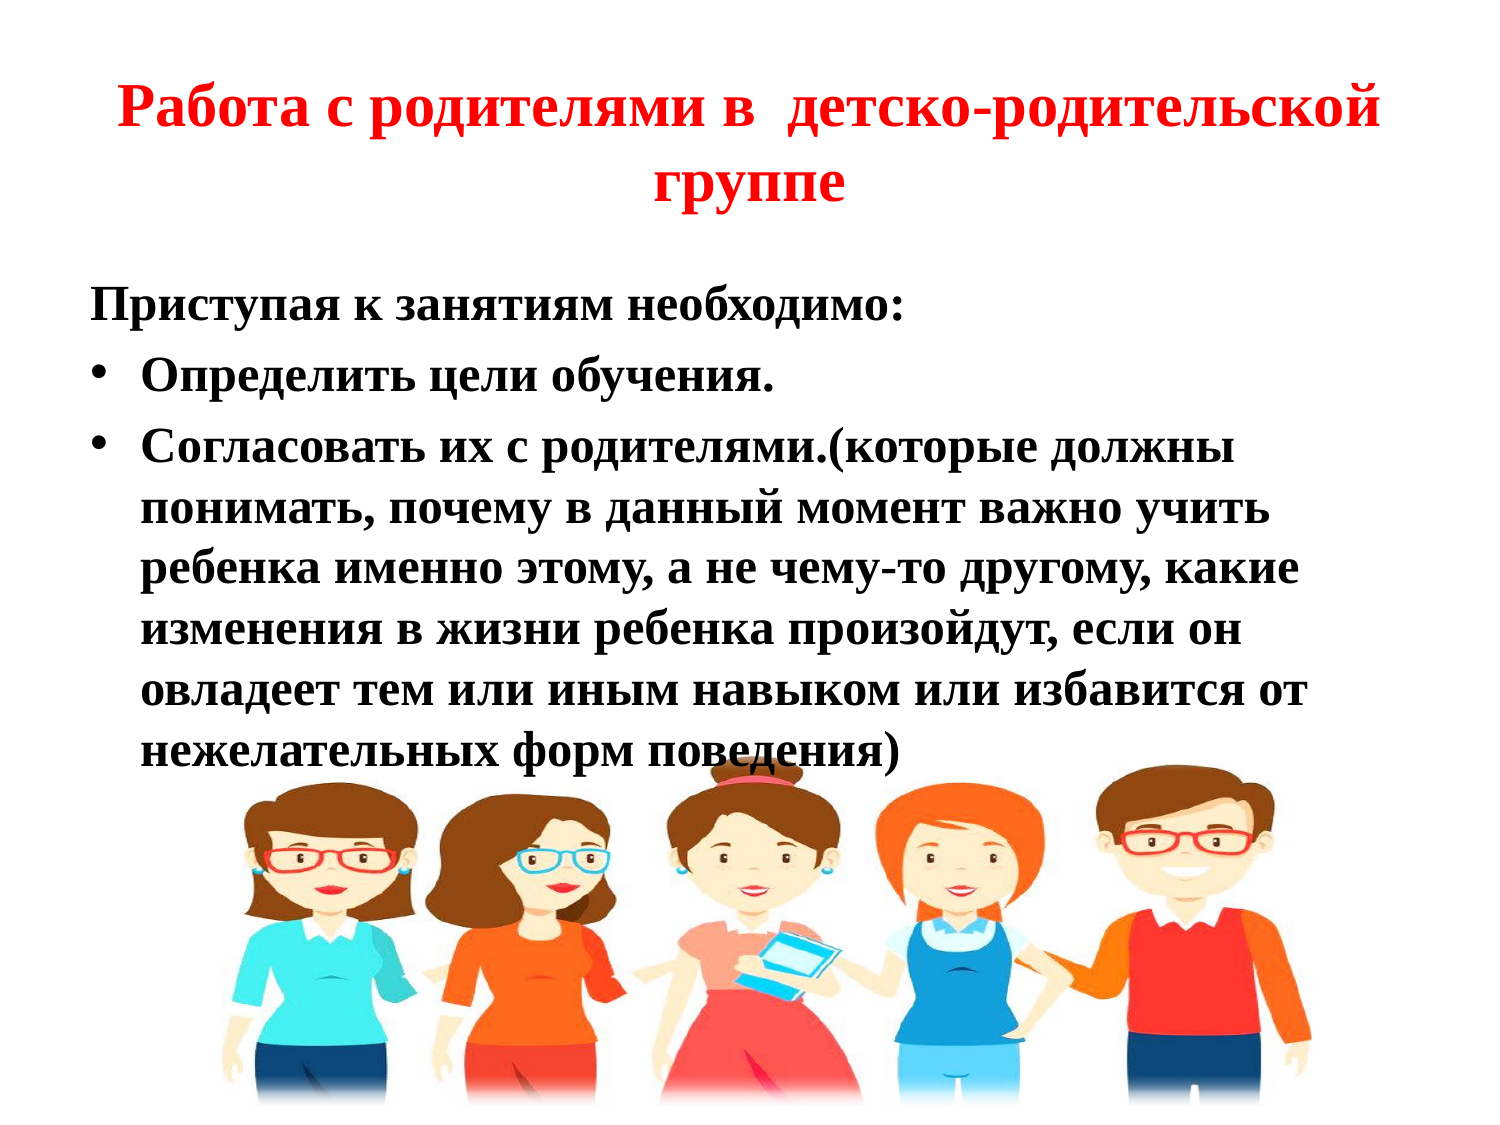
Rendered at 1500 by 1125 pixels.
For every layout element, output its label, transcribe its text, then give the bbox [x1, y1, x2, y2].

picture [182, 739, 1365, 1106]
title Работа с родителями в детско-родительской группе [75, 45, 1425, 233]
list Приступая к занятиям необходимо: Определить цели обучения. Согласовать их с родителями.(которые должны понимать, почему в данный момент важно учить ребенка именно этому, а не чему-то другому, какие изменения в жизни ребенка произойдут, если он овладеет тем или иным навыком или избавится от нежелательных форм поведения) [75, 262, 1425, 787]
